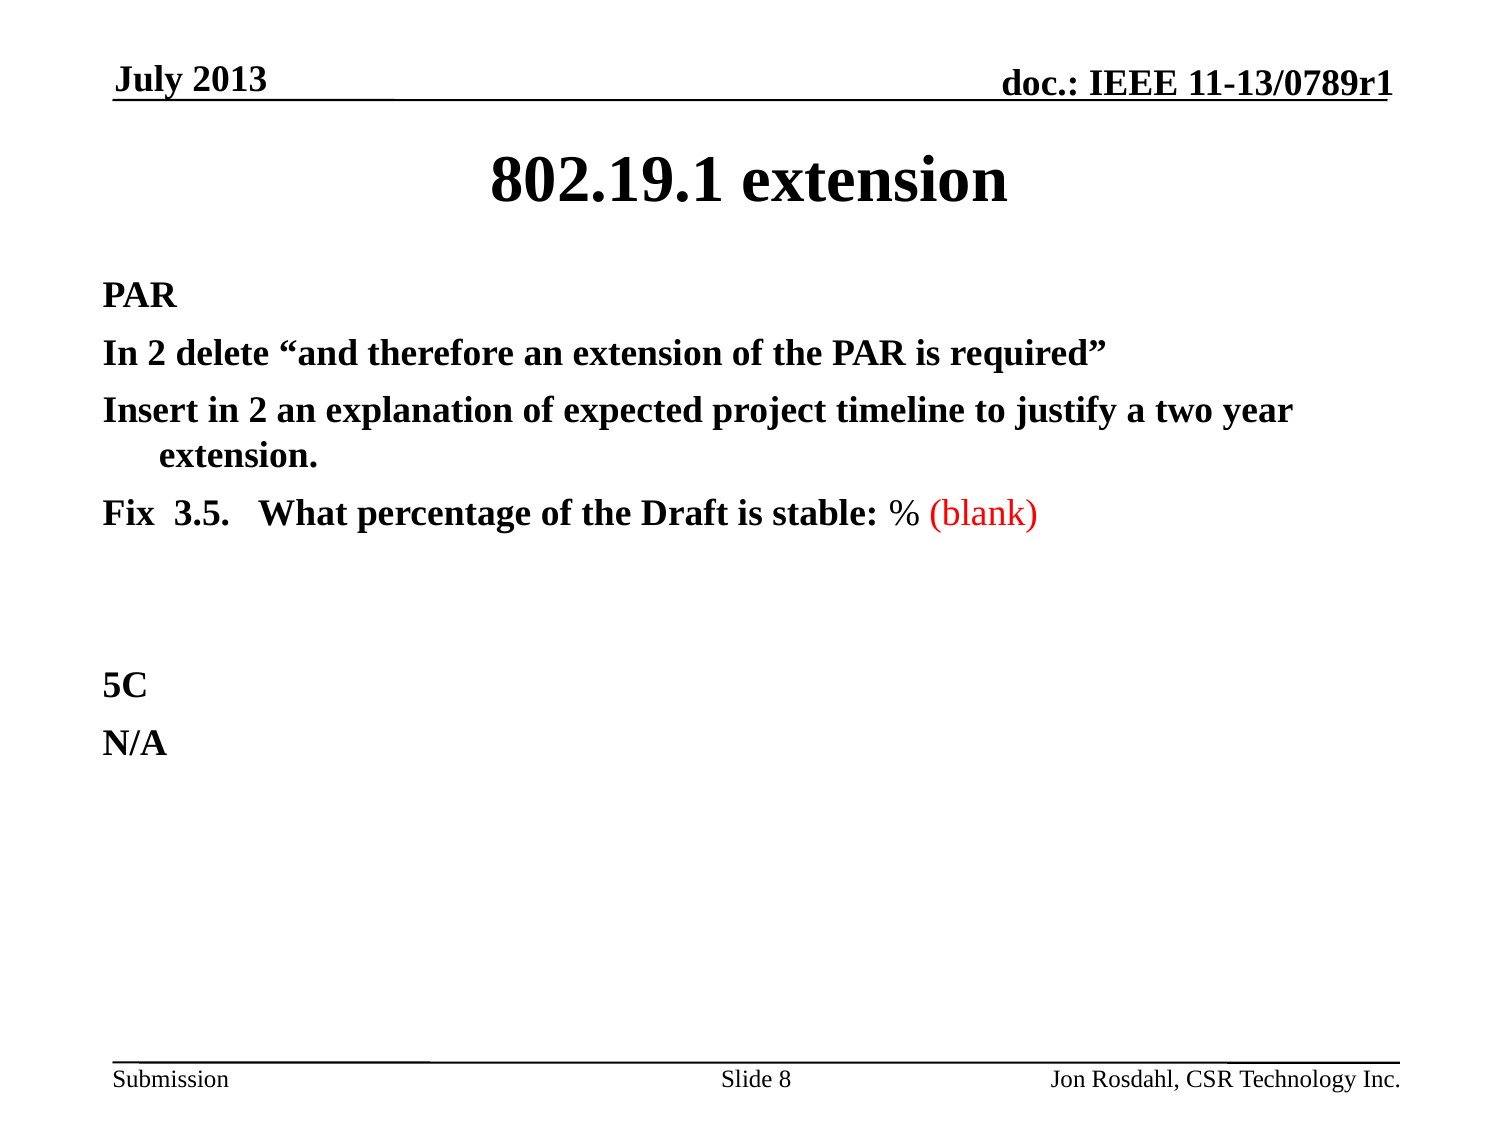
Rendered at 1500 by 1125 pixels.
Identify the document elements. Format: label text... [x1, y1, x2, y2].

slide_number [114, 54, 423, 100]
title 802.19.1 extension [112, 112, 1388, 238]
footer Jon Rosdahl, CSR Technology Inc. [878, 1061, 1402, 1093]
slide_number Slide 8 [712, 1061, 800, 1123]
list PAR In 2 delete “and therefore an extension of the PAR is required” Insert in 2 an explanation of expected project timeline to justify a two year extension. Fix 3.5. What percentage of the Draft is stable: % (blank) 5C N/A [87, 262, 1363, 938]
